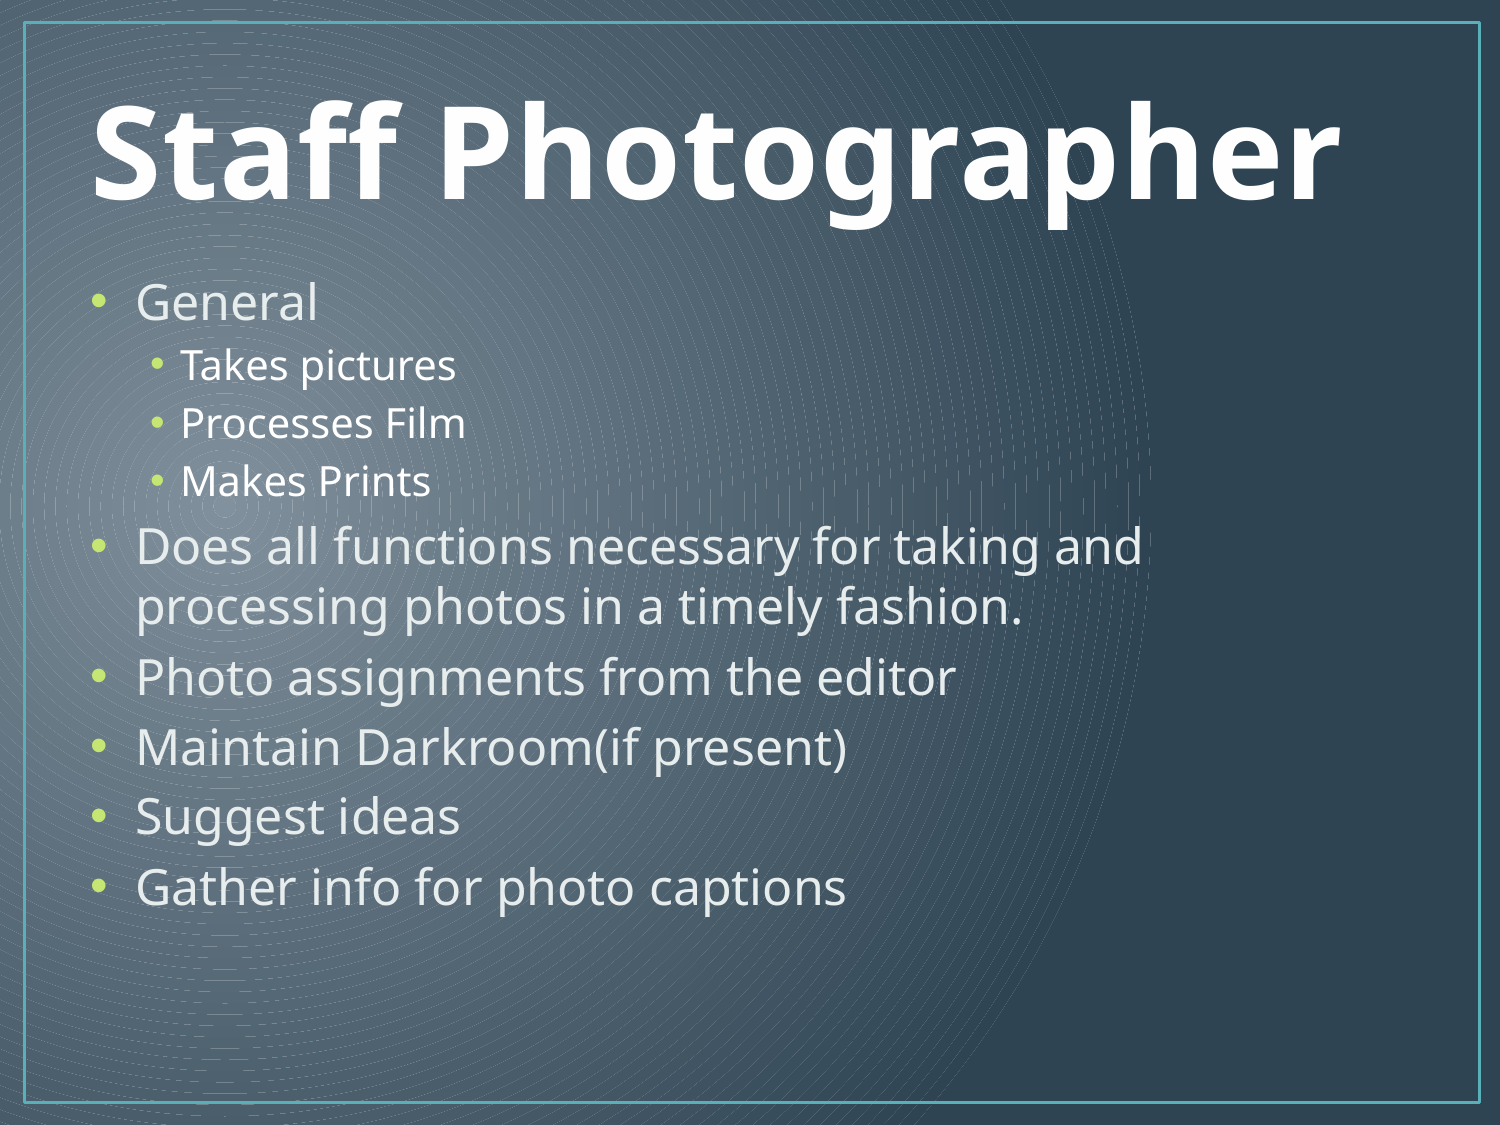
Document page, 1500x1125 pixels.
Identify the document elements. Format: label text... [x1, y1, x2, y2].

list General Takes pictures Processes Film Makes Prints Does all functions necessary for taking and processing photos in a timely fashion. Photo assignments from the editor Maintain Darkroom(if present) Suggest ideas Gather info for photo captions [75, 262, 1425, 1005]
title Staff Photographer [75, 45, 1425, 233]
